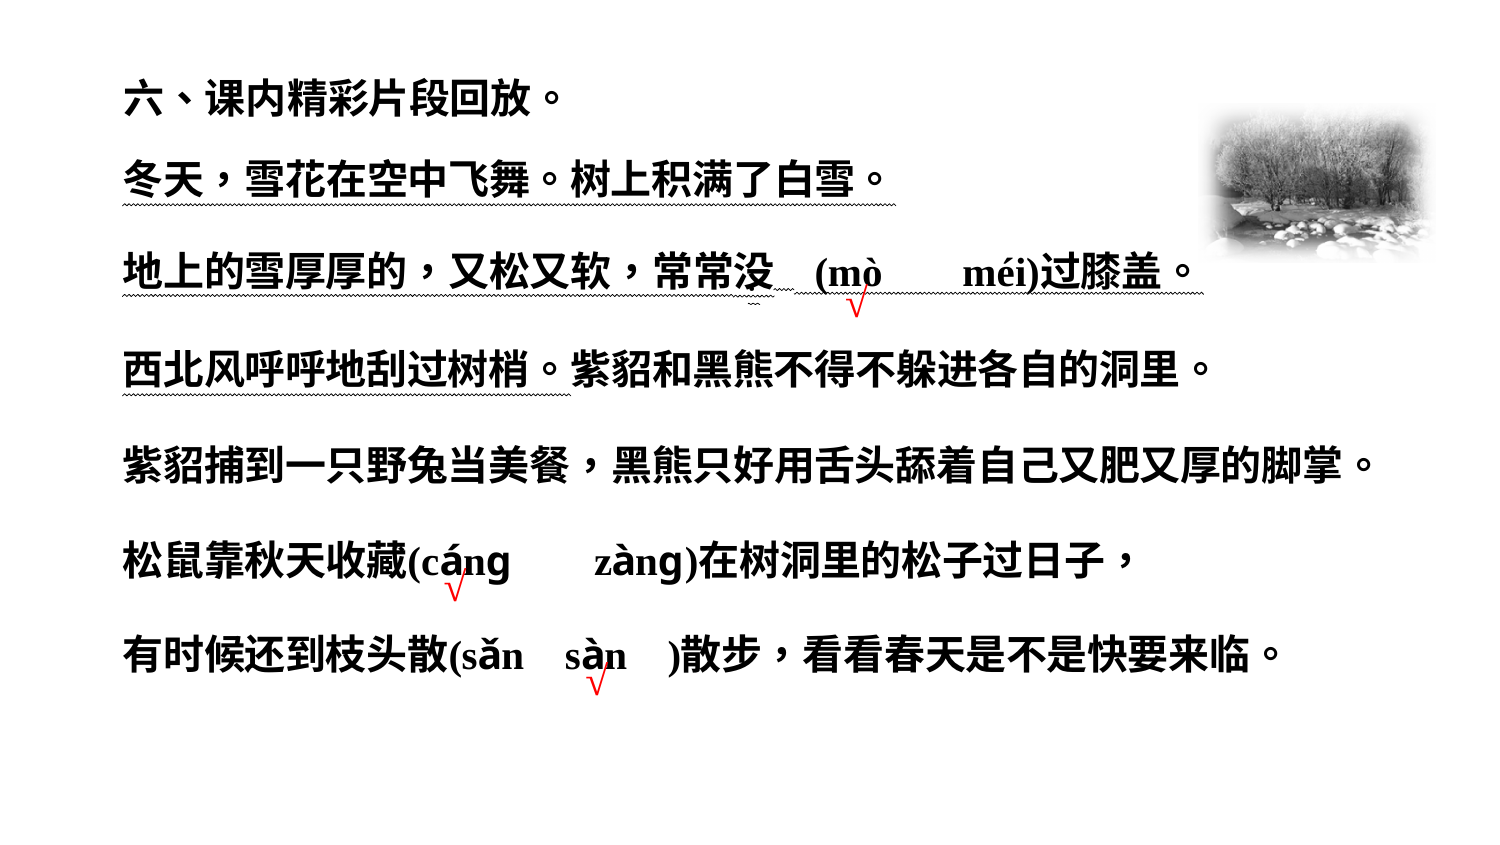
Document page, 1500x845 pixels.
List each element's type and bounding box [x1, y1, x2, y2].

picture [1198, 102, 1436, 263]
text_box [40, 67, 1451, 702]
